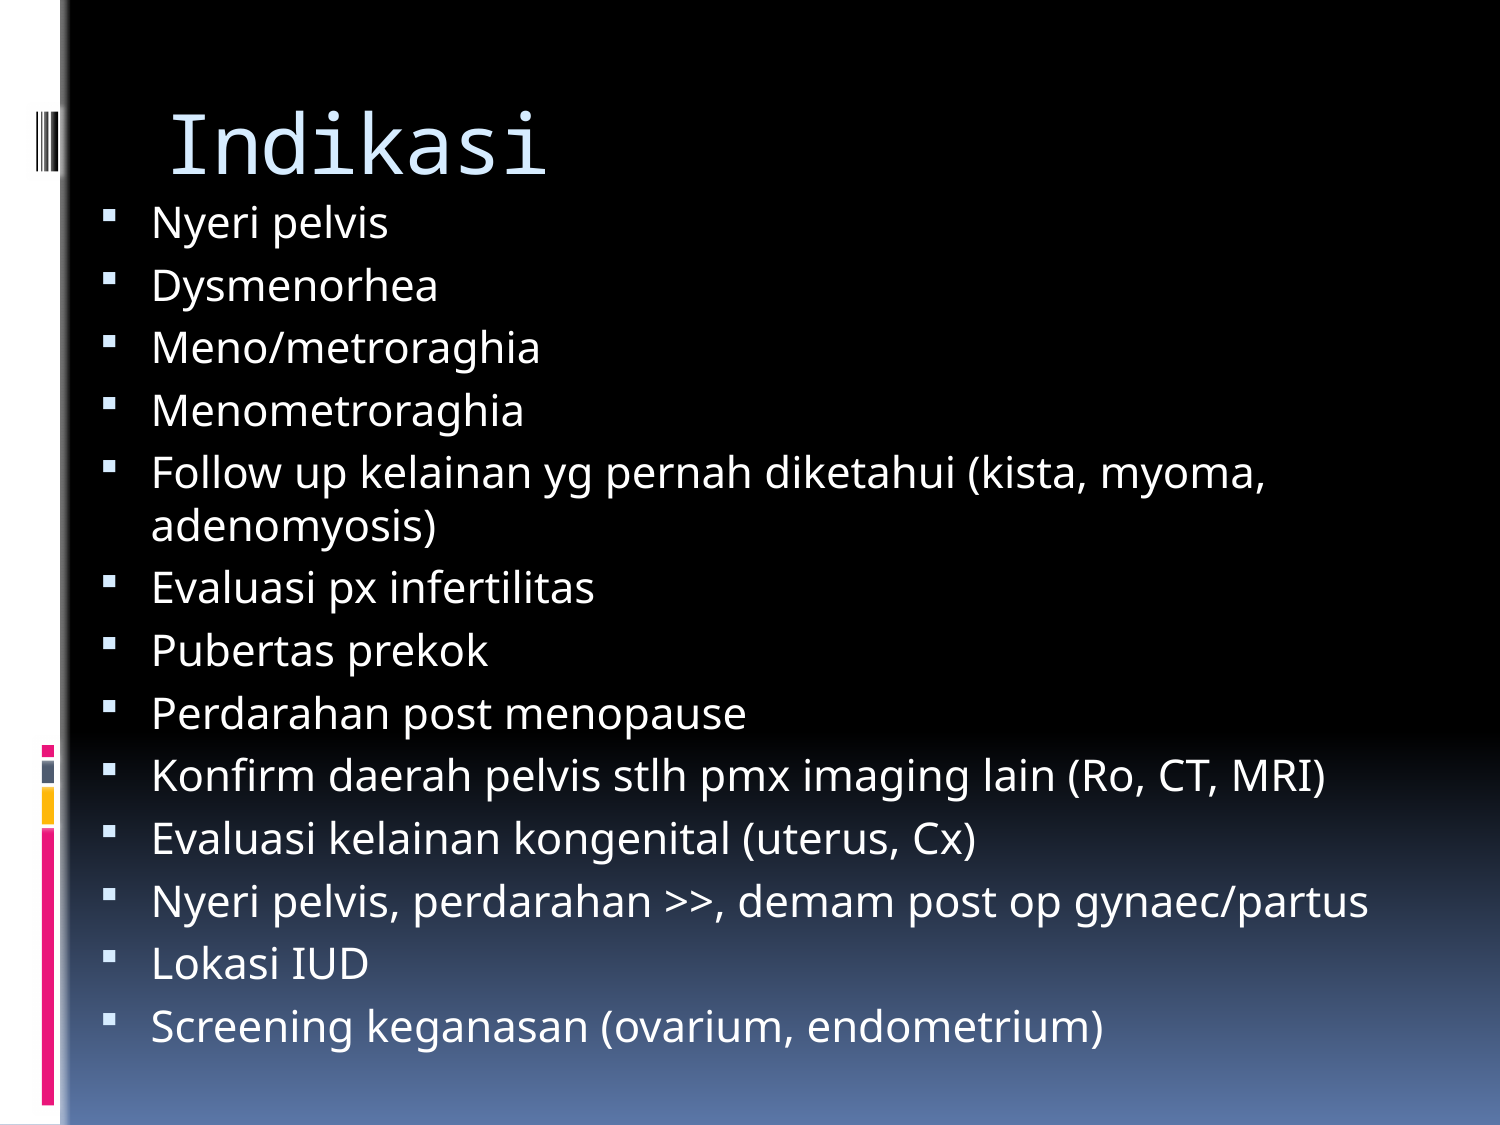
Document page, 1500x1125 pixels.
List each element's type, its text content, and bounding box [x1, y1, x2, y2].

title Indikasi [150, 83, 1425, 187]
list Nyeri pelvis Dysmenorhea Meno/metroraghia Menometroraghia Follow up kelainan yg pernah diketahui (kista, myoma, adenomyosis) Evaluasi px infertilitas Pubertas prekok Perdarahan post menopause Konfirm daerah pelvis stlh pmx imaging lain (Ro, CT, MRI) Evaluasi kelainan kongenital (uterus, Cx) Nyeri pelvis, perdarahan >>, demam post op gynaec/partus Lokasi IUD Screening keganasan (ovarium, endometrium) [75, 187, 1425, 1079]
